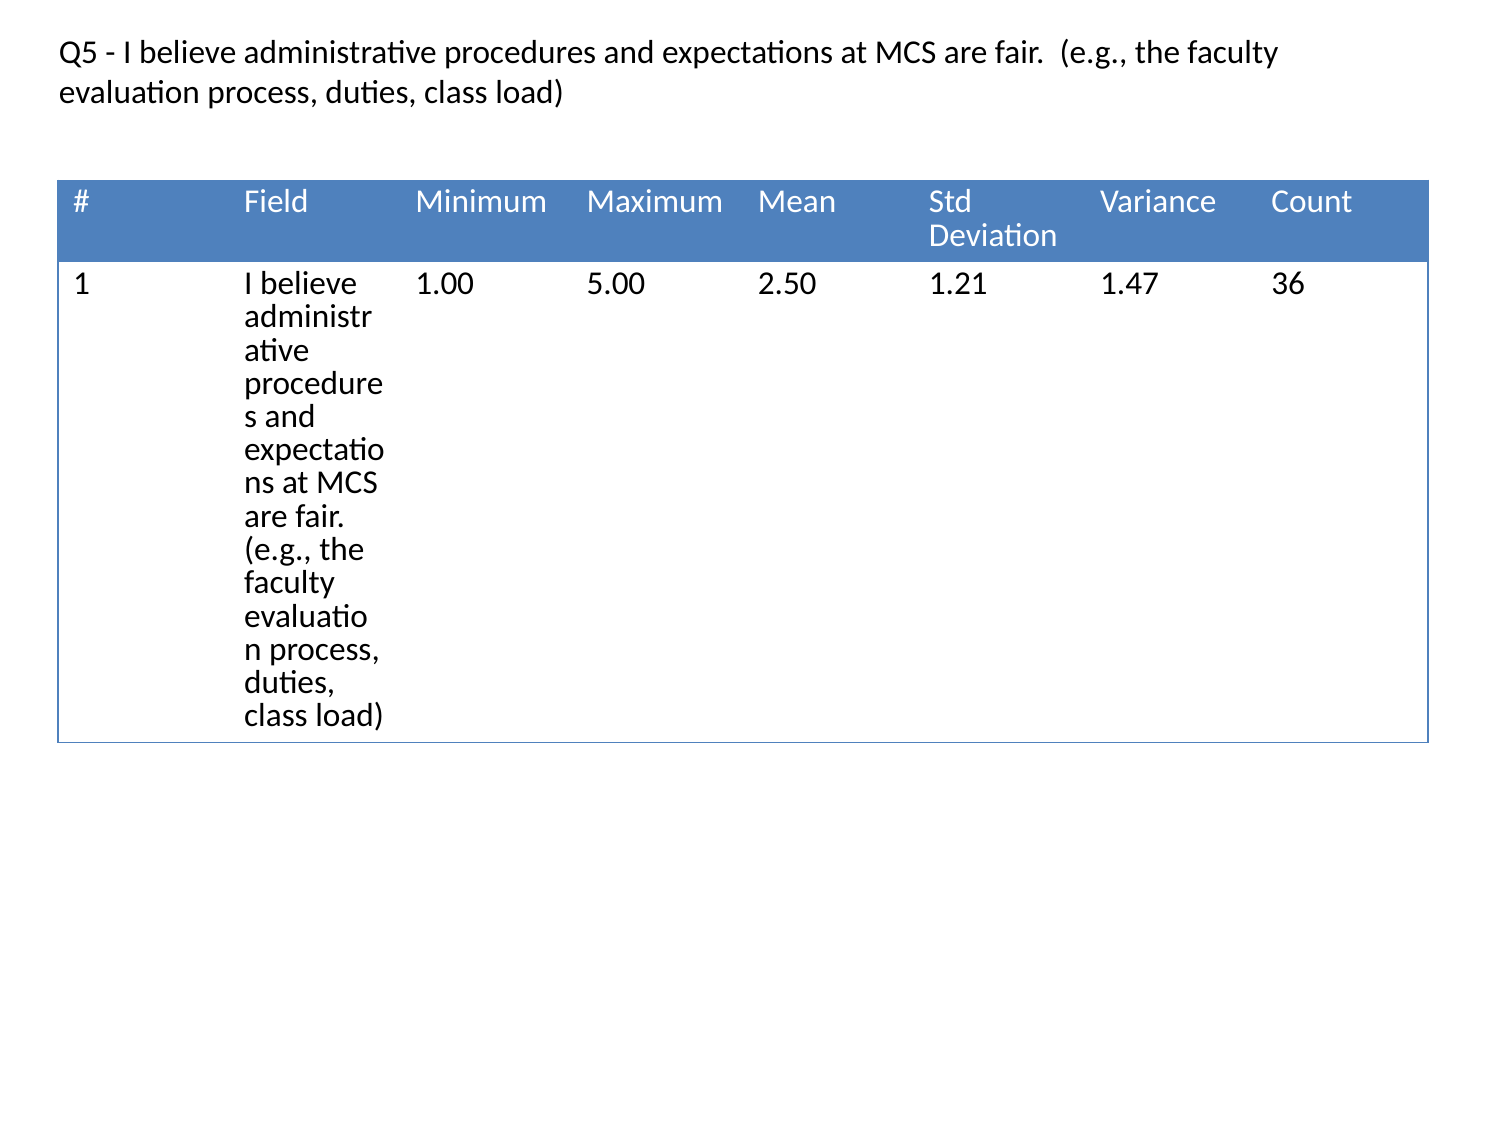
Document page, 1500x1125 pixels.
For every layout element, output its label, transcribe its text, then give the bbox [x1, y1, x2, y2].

table_cell 5.00 [572, 262, 743, 742]
text_box Q5 - I believe administrative procedures and expectations at MCS are fair. (e.g., the faculty evaluation process, duties, class load) [44, 22, 1395, 84]
table_cell 1 [59, 262, 229, 742]
table_header Std Deviation [914, 181, 1085, 262]
table_cell 2.50 [743, 262, 914, 742]
table_header Maximum [572, 181, 743, 262]
table_header # [59, 181, 229, 262]
table_header Minimum [400, 181, 572, 262]
table_header Count [1256, 181, 1427, 262]
table_header Variance [1085, 181, 1256, 262]
table_header Field [229, 181, 400, 262]
table_cell I believe administrative procedures and expectations at MCS are fair. (e.g., the faculty evaluation process, duties, class load) [229, 262, 400, 742]
table_cell 36 [1256, 262, 1427, 742]
table_header Mean [743, 181, 914, 262]
table_cell 1.21 [914, 262, 1085, 742]
table_cell 1.00 [400, 262, 572, 742]
table_cell 1.47 [1085, 262, 1256, 742]
